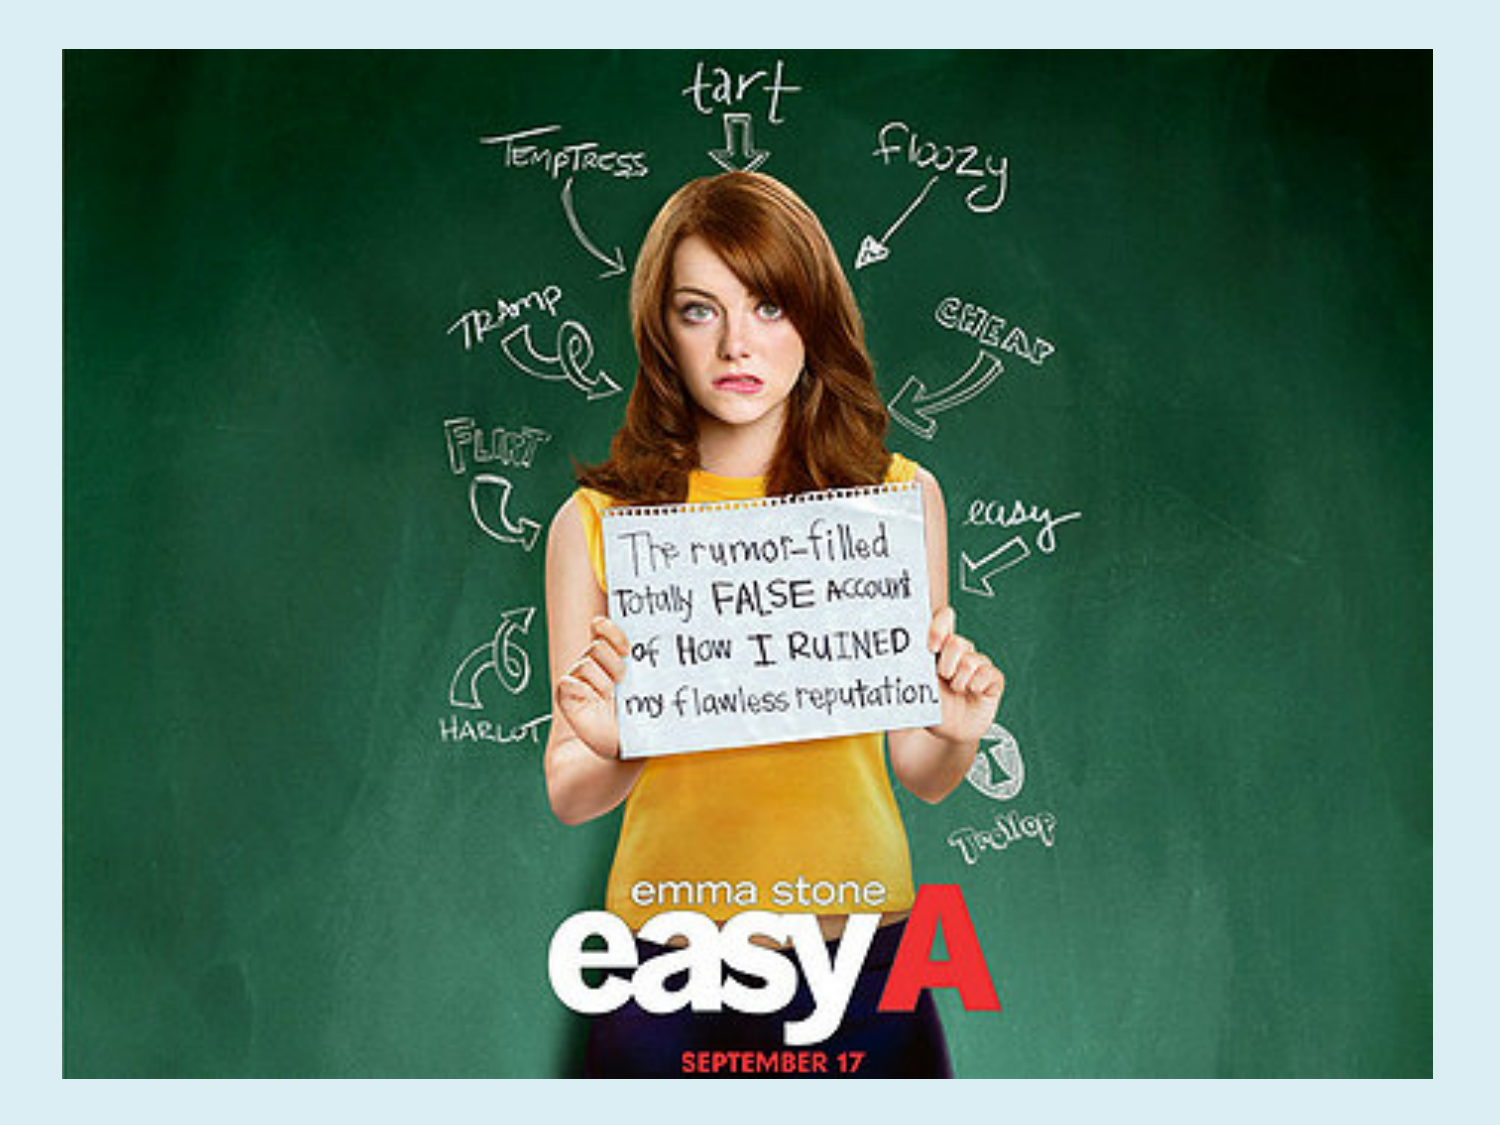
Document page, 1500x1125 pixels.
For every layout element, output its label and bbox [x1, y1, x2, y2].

picture [62, 49, 1434, 1079]
